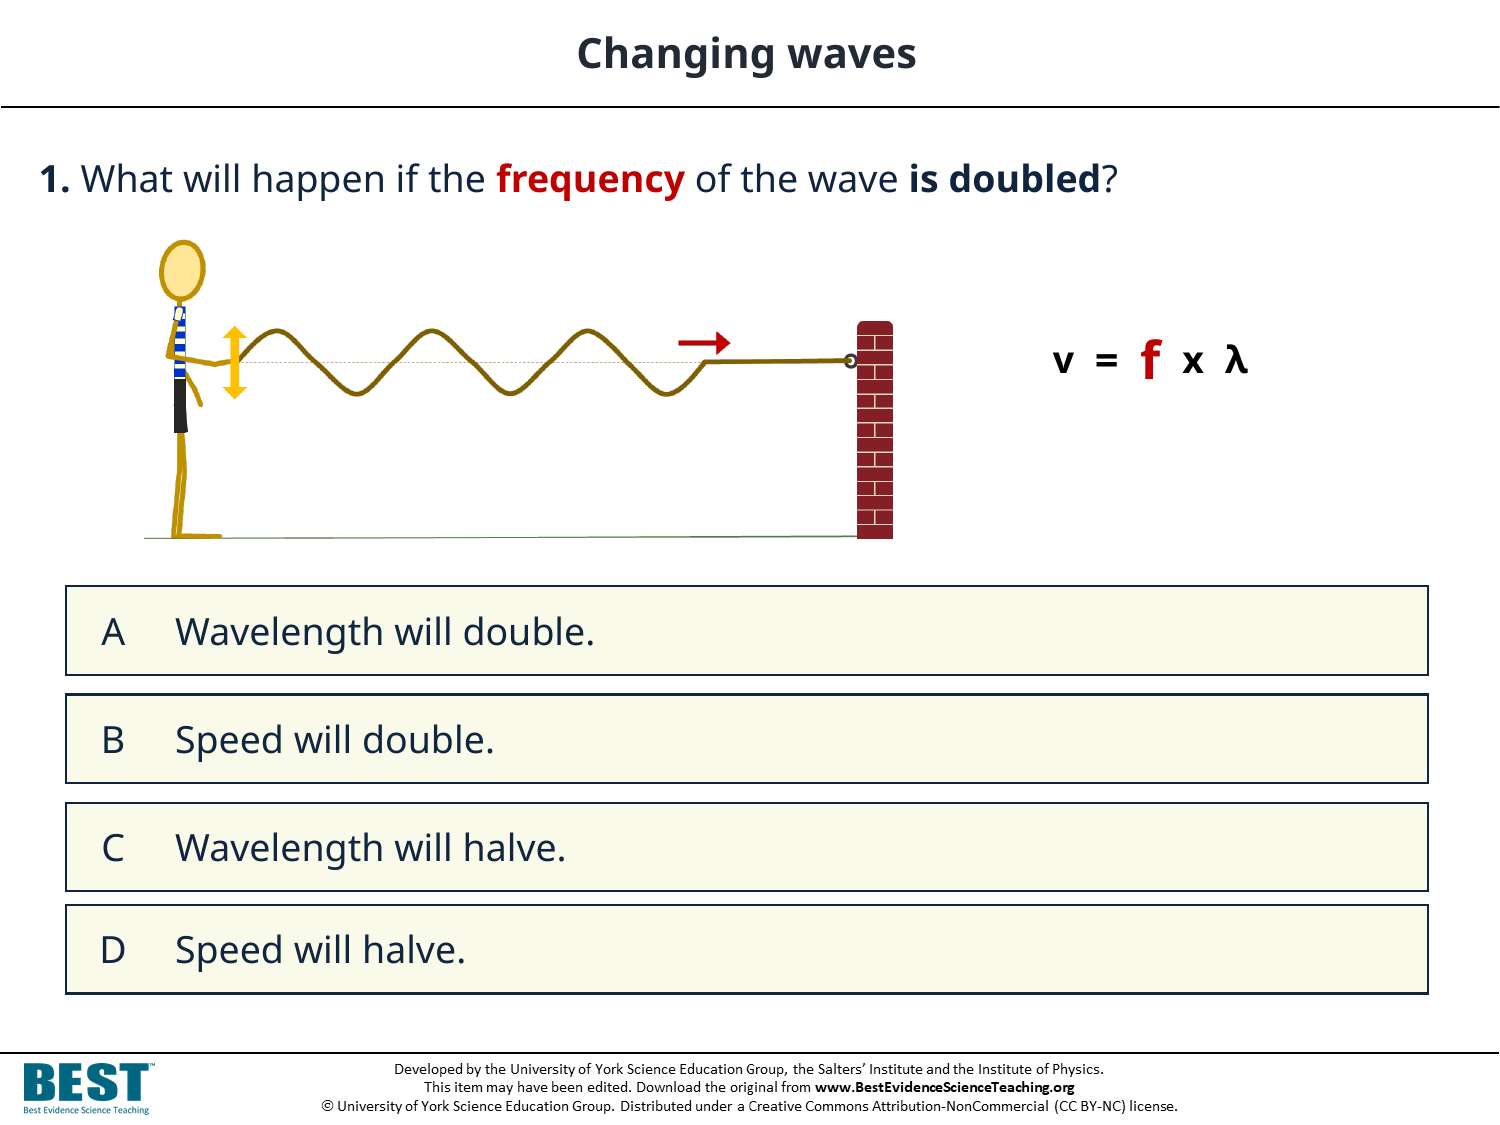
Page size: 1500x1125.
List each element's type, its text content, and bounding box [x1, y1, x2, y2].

picture [0, 106, 1500, 1125]
text_box Changing waves [23, 4, 1471, 99]
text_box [1034, 319, 1266, 399]
